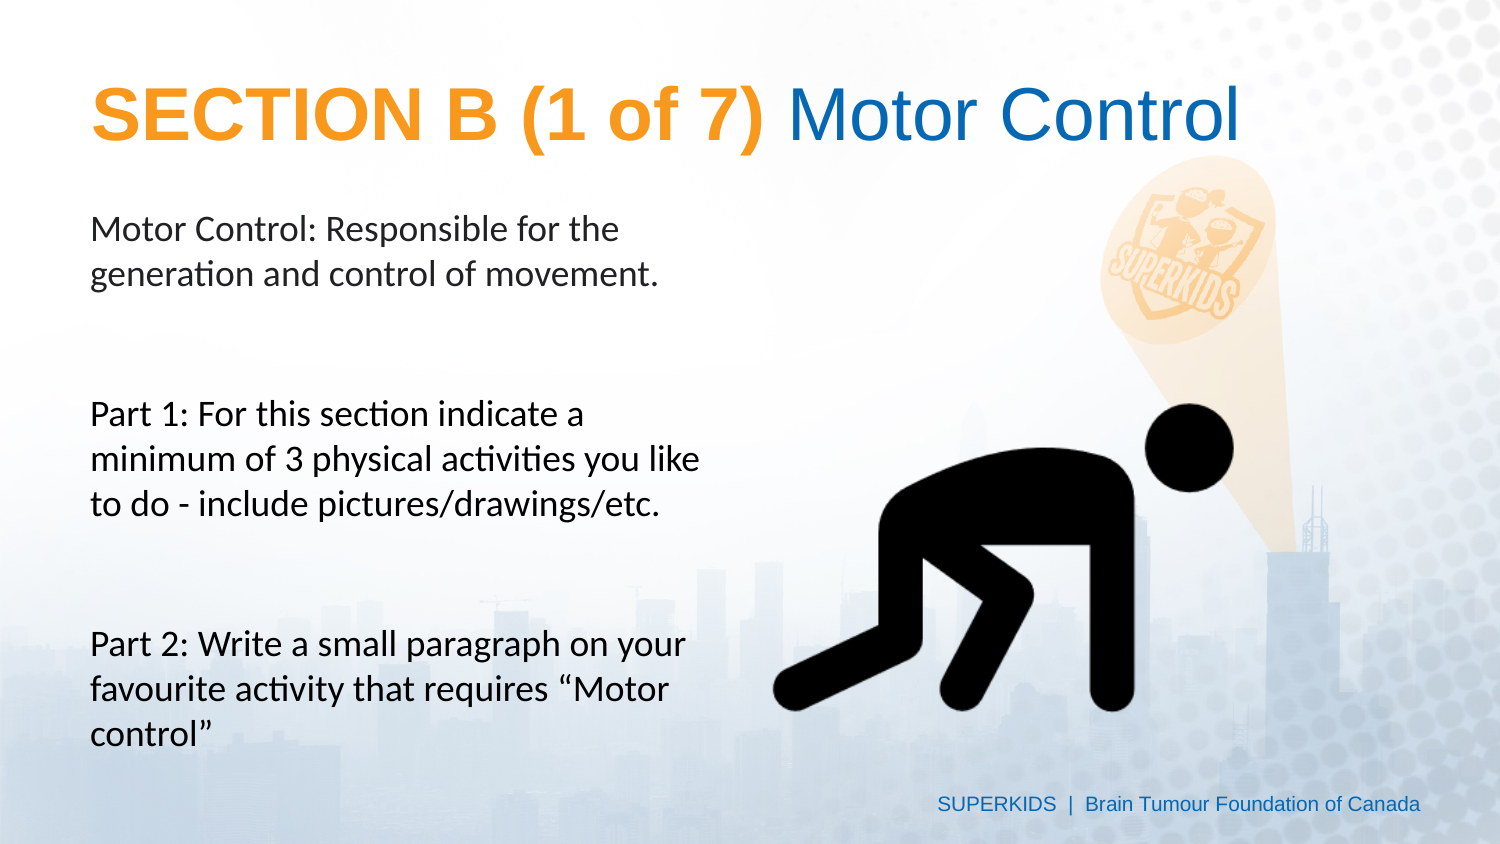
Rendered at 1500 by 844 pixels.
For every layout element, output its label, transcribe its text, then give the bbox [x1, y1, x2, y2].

list Motor Control: Responsible for the generation and control of movement. Part 1: For this section indicate a minimum of 3 physical activities you like to do - include pictures/drawings/etc. Part 2: Write a small paragraph on your favourite activity that requires “Motor control” [74, 196, 738, 754]
picture [0, 0, 1500, 844]
title SECTION B (1 of 7) Motor Control [76, 33, 1426, 175]
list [737, 291, 1270, 825]
